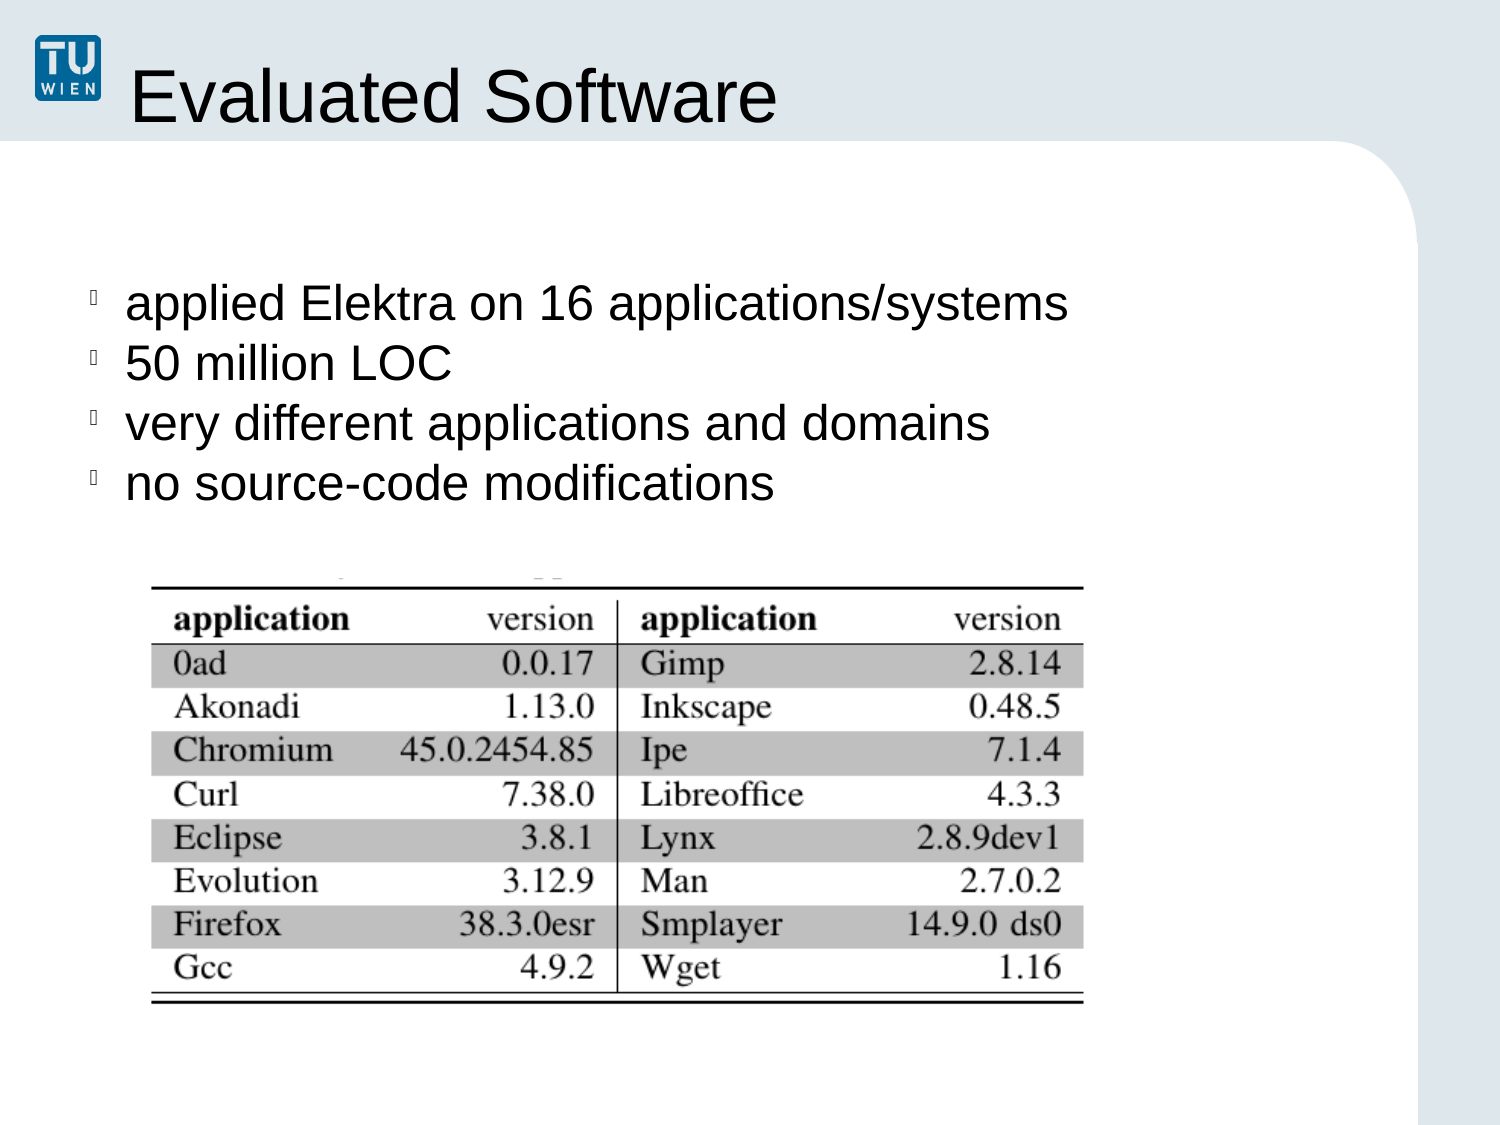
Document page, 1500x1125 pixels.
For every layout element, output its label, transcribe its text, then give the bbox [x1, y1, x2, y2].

picture [90, 83, 94, 94]
picture [47, 85, 53, 94]
picture [83, 42, 94, 74]
picture [69, 42, 80, 74]
picture [72, 83, 78, 94]
text_box Evaluated Software [129, 44, 1347, 140]
picture [41, 42, 64, 48]
picture [0, 140, 1419, 1125]
text_box applied Elektra on 16 applications/systems 50 million LOC very different applications and domains no source-code modifications [74, 262, 1425, 1005]
picture [42, 83, 46, 94]
picture [50, 51, 56, 74]
